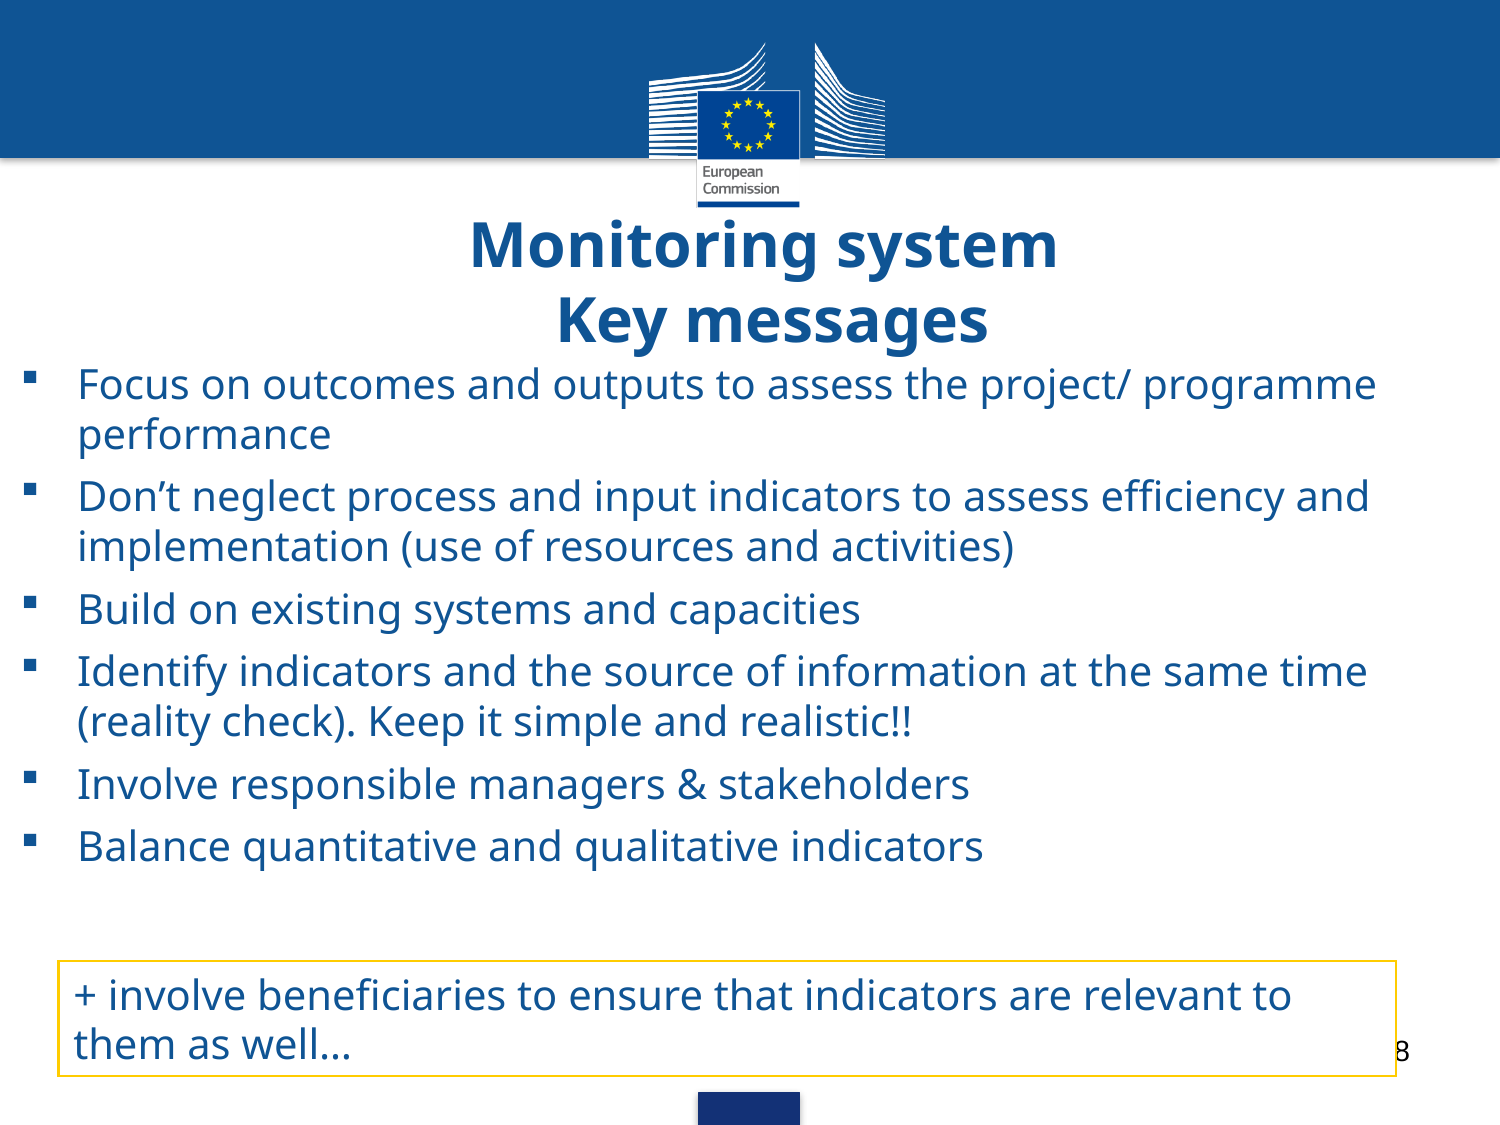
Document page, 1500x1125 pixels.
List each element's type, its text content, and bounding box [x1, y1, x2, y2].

text_box + involve beneficiaries to ensure that indicators are relevant to them as well… [58, 960, 1396, 1076]
slide_number 8 [1074, 1024, 1426, 1103]
list Focus on outcomes and outputs to assess the project/ programme performance Don’t neglect process and input indicators to assess efficiency and implementation (use of resources and activities) Build on existing systems and capacities Identify indicators and the source of information at the same time (reality check). Keep it simple and realistic!! Involve responsible managers & stakeholders Balance quantitative and qualitative indicators [5, 349, 1448, 974]
title Monitoring system Key messages [23, 198, 1464, 362]
picture [649, 42, 885, 198]
